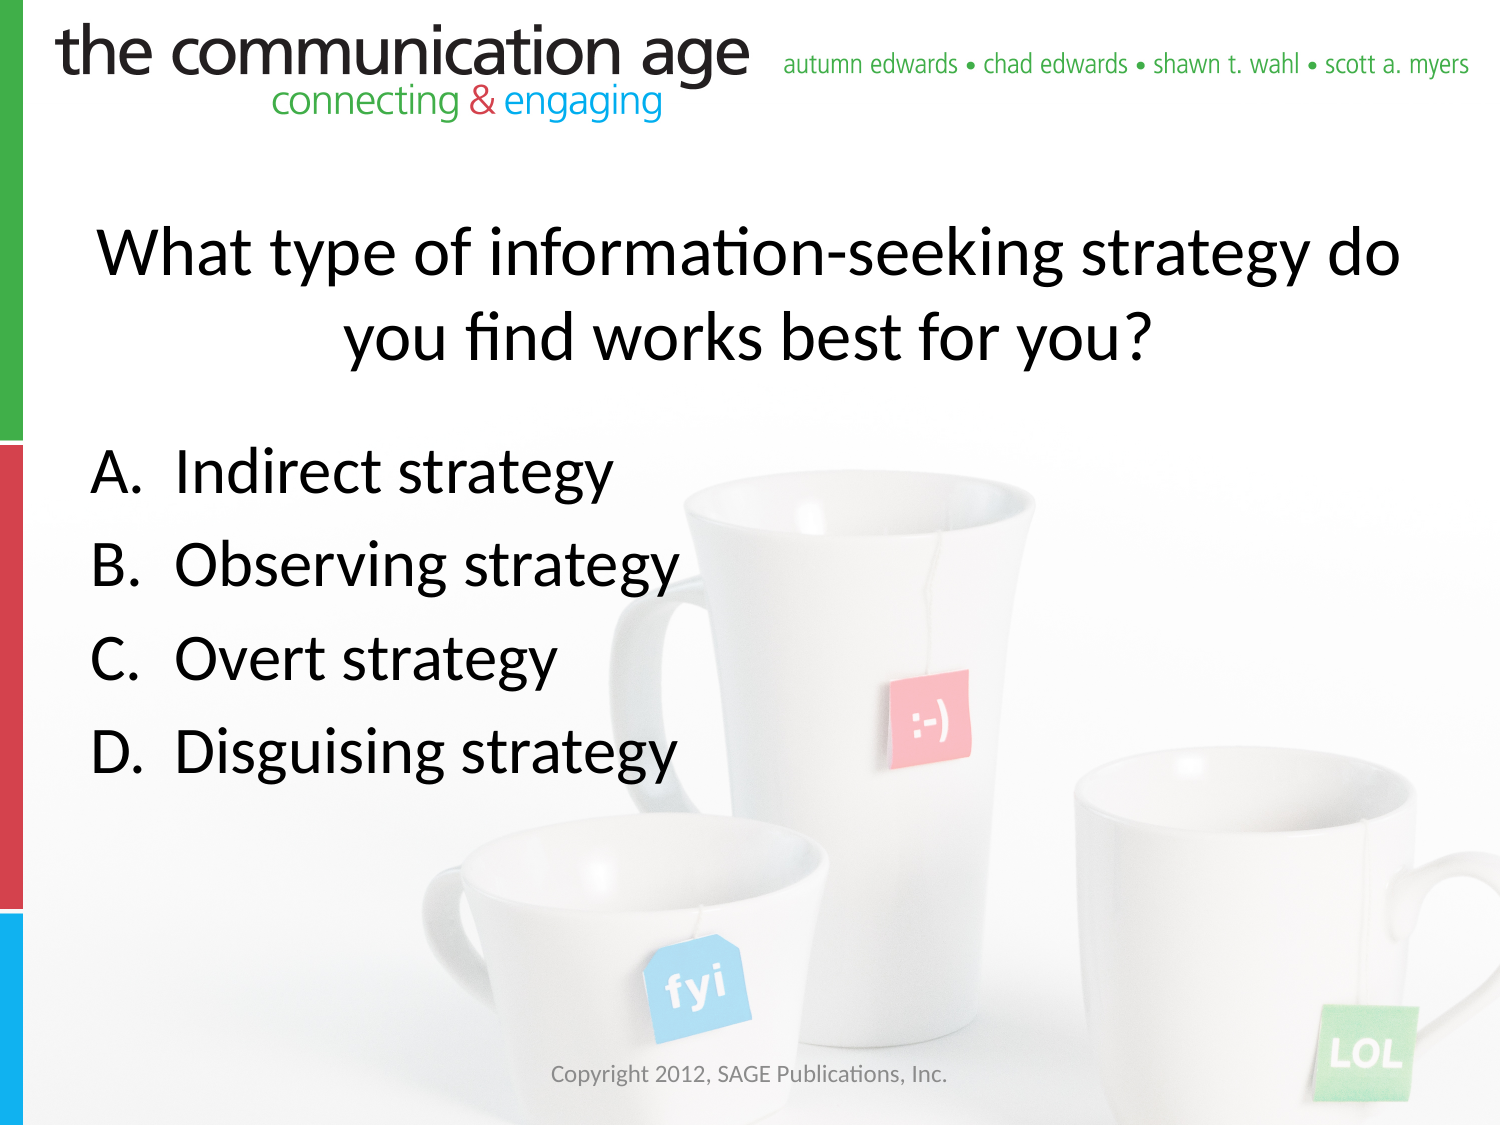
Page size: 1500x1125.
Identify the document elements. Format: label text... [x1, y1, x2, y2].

list Indirect strategy Observing strategy Overt strategy Disguising strategy [75, 419, 1425, 1005]
title What type of information-seeking strategy do you find works best for you? [75, 195, 1425, 384]
picture [0, 0, 1500, 1125]
footer Copyright 2012, SAGE Publications, Inc. [512, 1042, 988, 1103]
